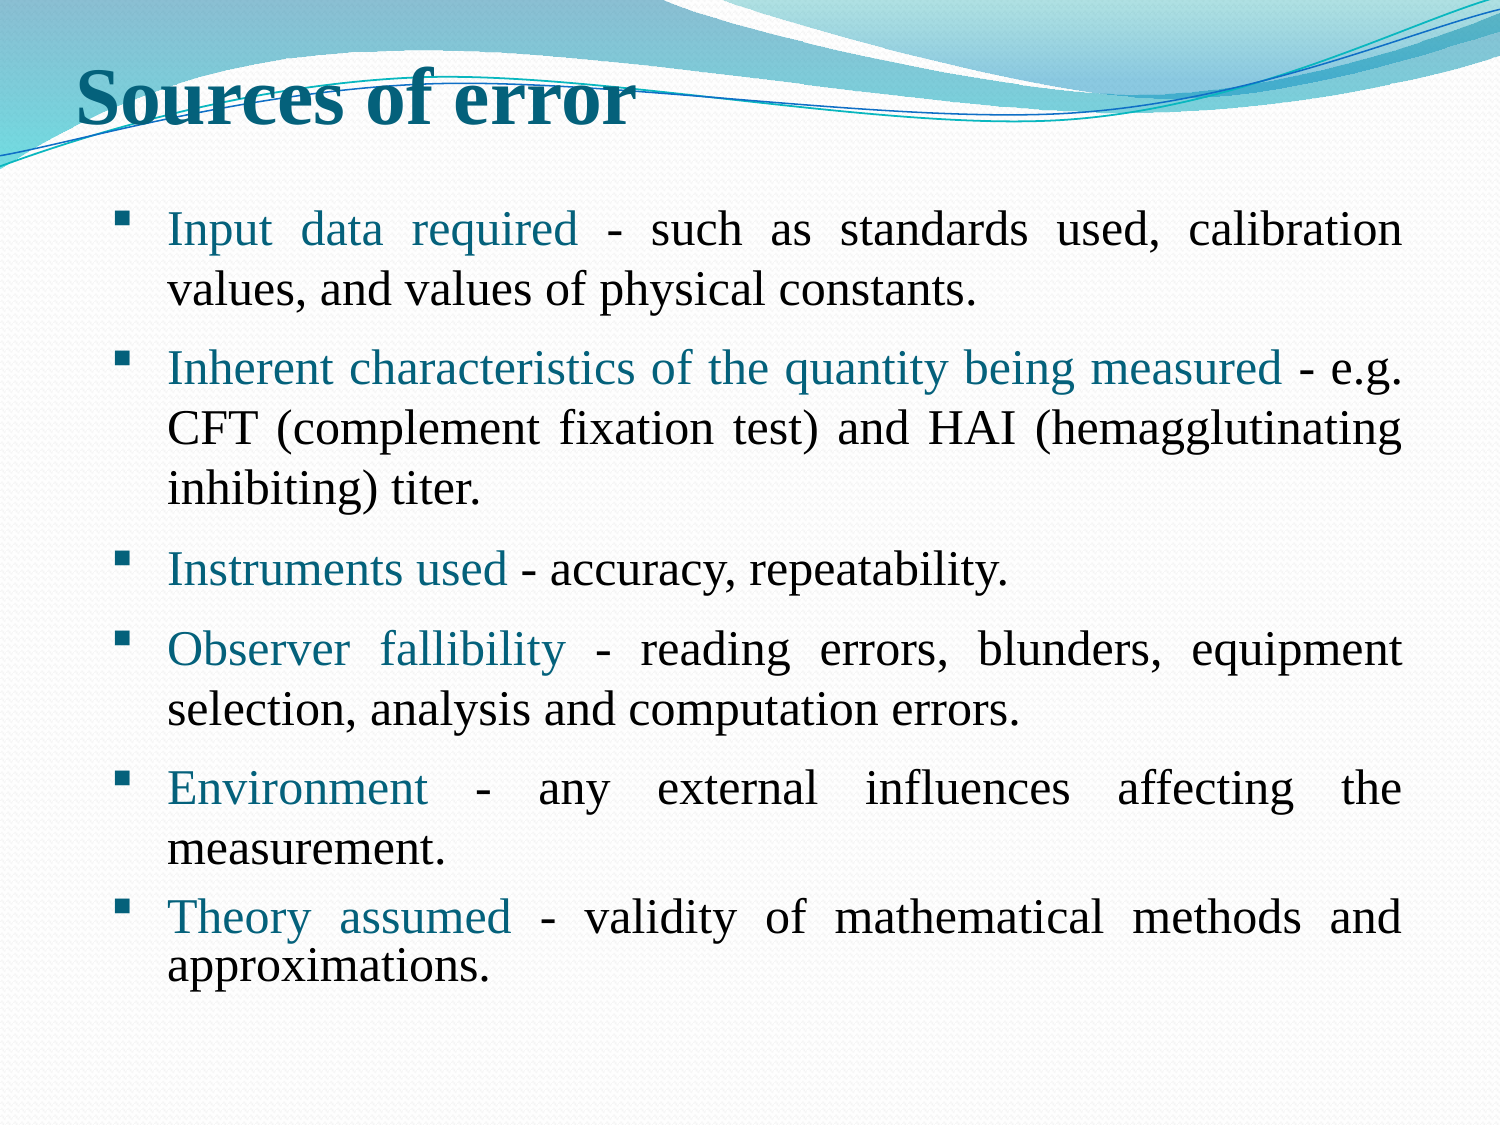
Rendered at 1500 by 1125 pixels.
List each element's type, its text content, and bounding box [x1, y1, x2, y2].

text_box Input data required - such as standards used, calibration values, and values of physical constants. Inherent characteristics of the quantity being measured - e.g. CFT (complement fixation test) and HAI (hemagglutinating inhibiting) titer. Instruments used - accuracy, repeatability. Observer fallibility - reading errors, blunders, equipment selection, analysis and computation errors. Environment - any external influences affecting the measurement. Theory assumed - validity of mathematical methods and approximations. [58, 187, 1418, 999]
title Sources of error [75, 35, 1438, 141]
